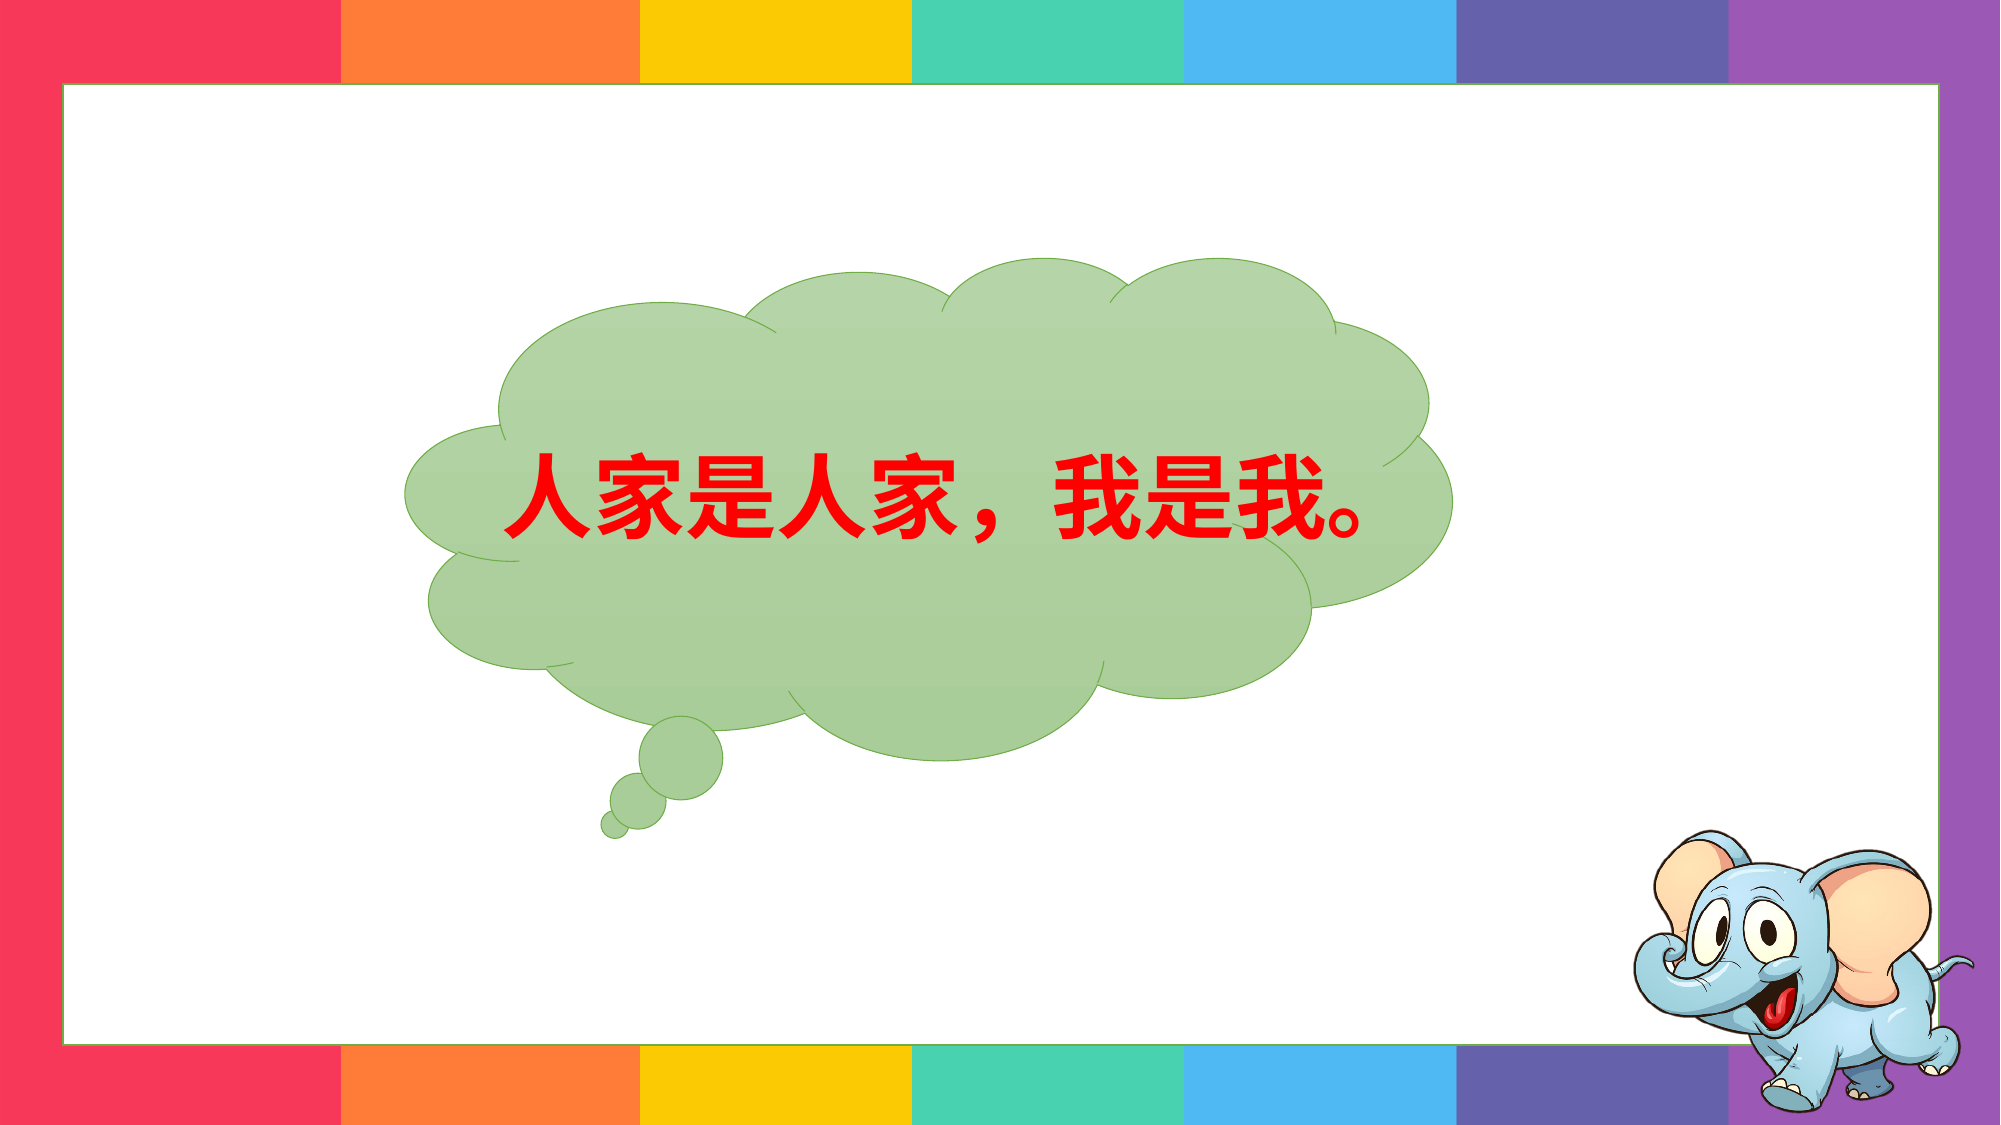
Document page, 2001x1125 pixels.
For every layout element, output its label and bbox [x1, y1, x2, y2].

picture [0, 0, 2001, 1125]
text_box [405, 256, 1519, 760]
